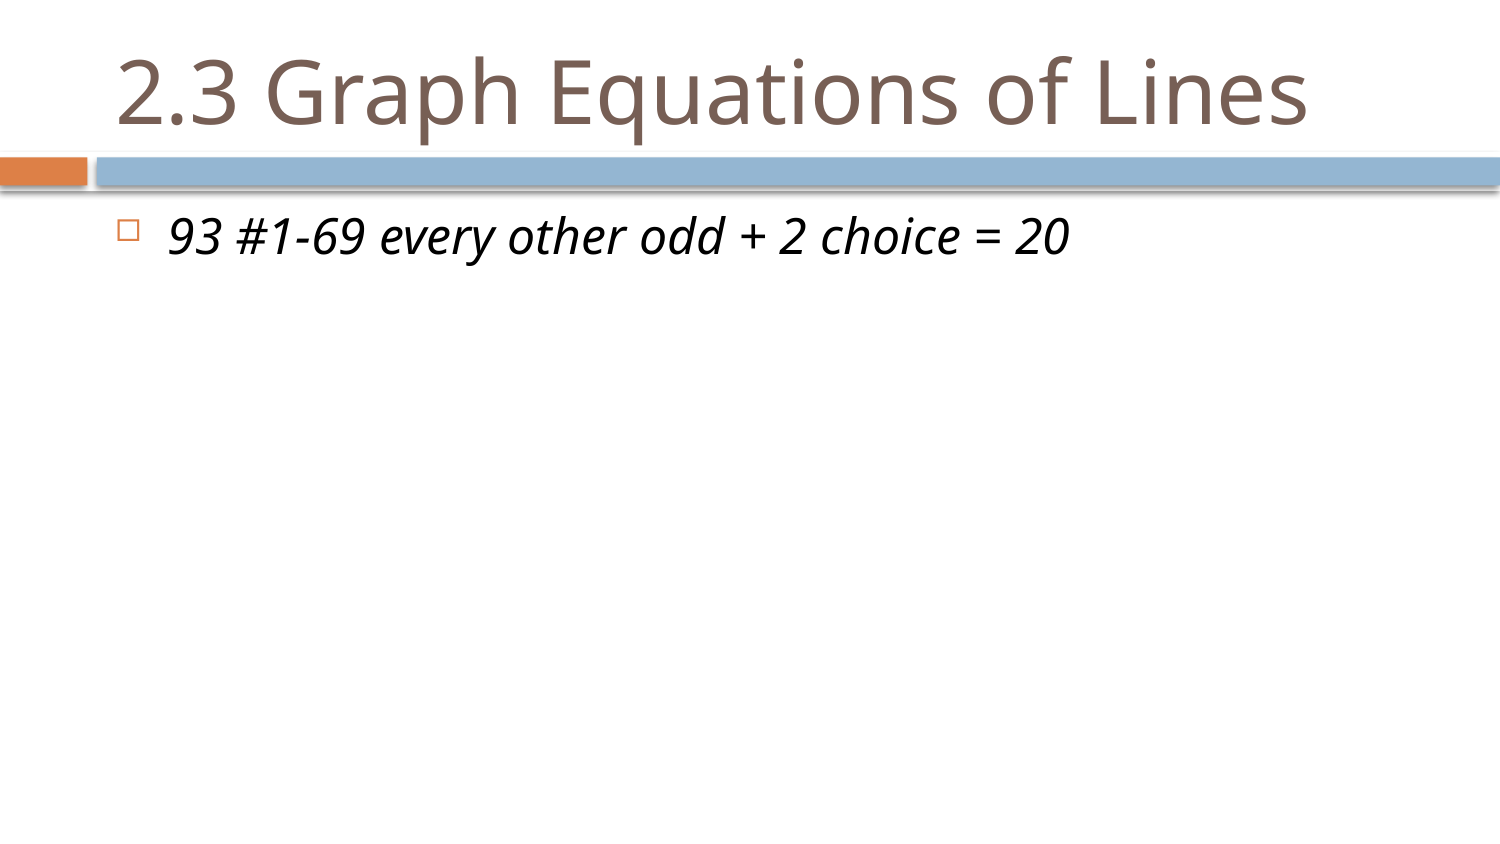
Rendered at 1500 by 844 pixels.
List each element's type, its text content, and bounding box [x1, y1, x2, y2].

list 93 #1-69 every other odd + 2 choice = 20 [100, 196, 1438, 750]
title 2.3 Graph Equations of Lines [100, 28, 1438, 150]
